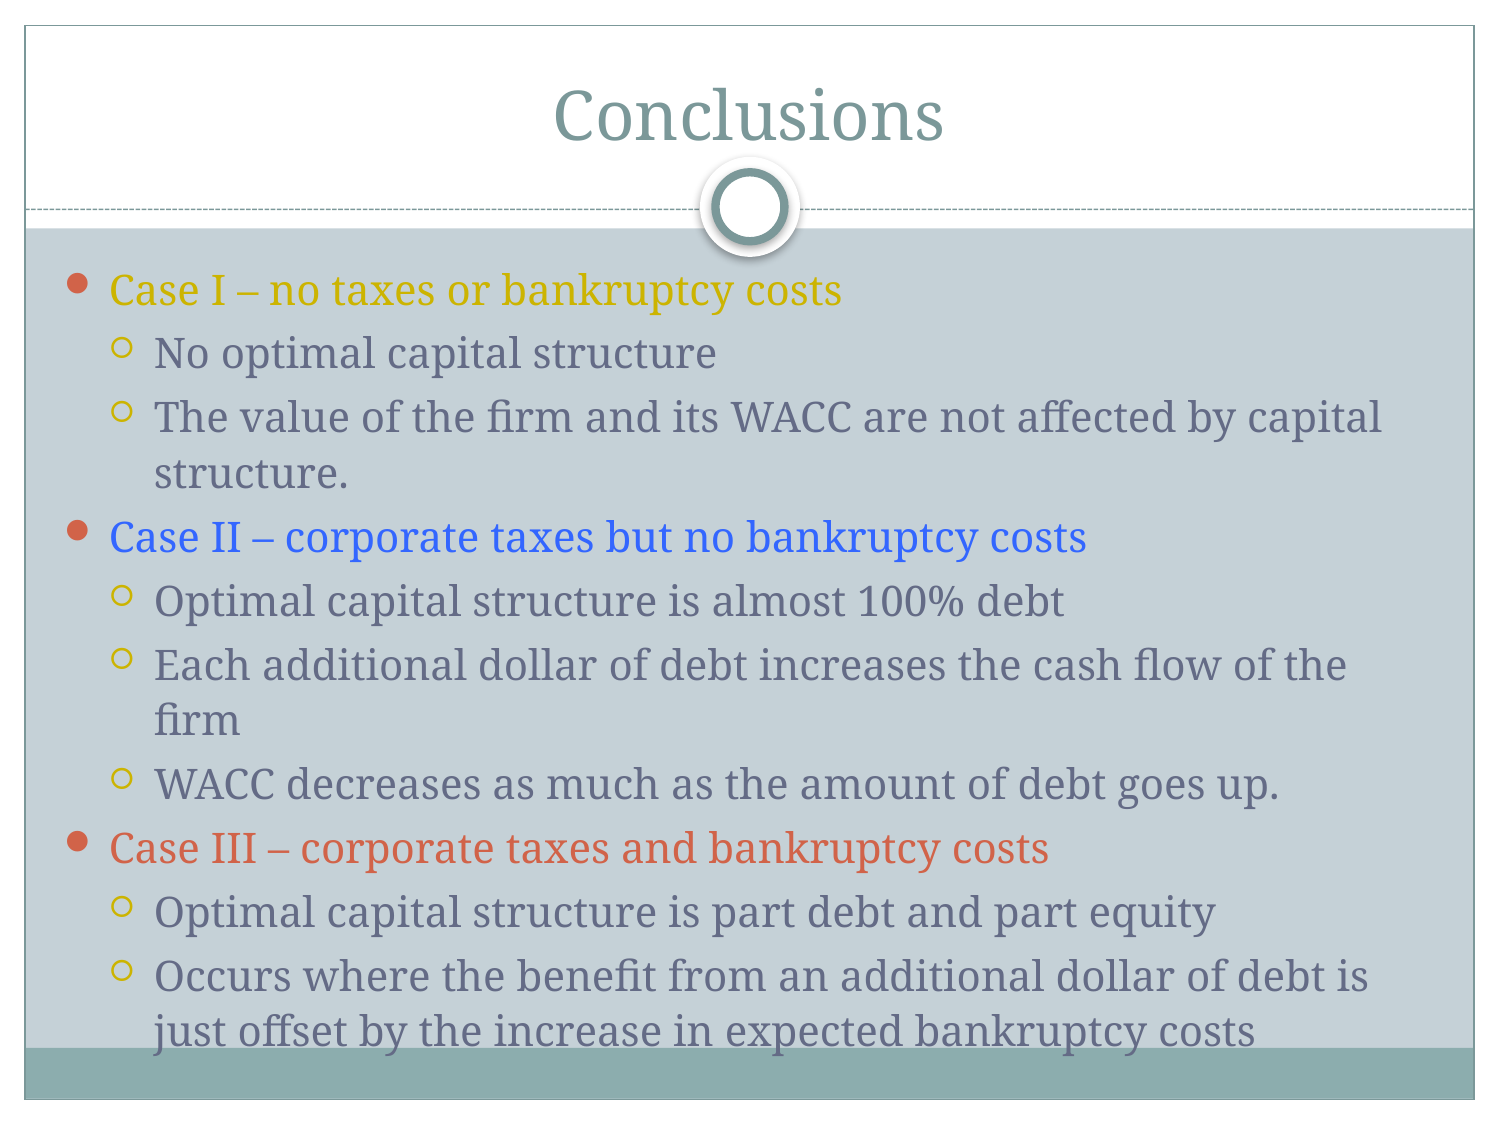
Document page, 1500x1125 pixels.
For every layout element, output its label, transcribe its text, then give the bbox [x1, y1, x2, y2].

list Case I – no taxes or bankruptcy costs No optimal capital structure The value of the firm and its WACC are not affected by capital structure. Case II – corporate taxes but no bankruptcy costs Optimal capital structure is almost 100% debt Each additional dollar of debt increases the cash flow of the firm WACC decreases as much as the amount of debt goes up. Case III – corporate taxes and bankruptcy costs Optimal capital structure is part debt and part equity Occurs where the benefit from an additional dollar of debt is just offset by the increase in expected bankruptcy costs [49, 250, 1445, 1063]
title Conclusions [49, 37, 1450, 162]
